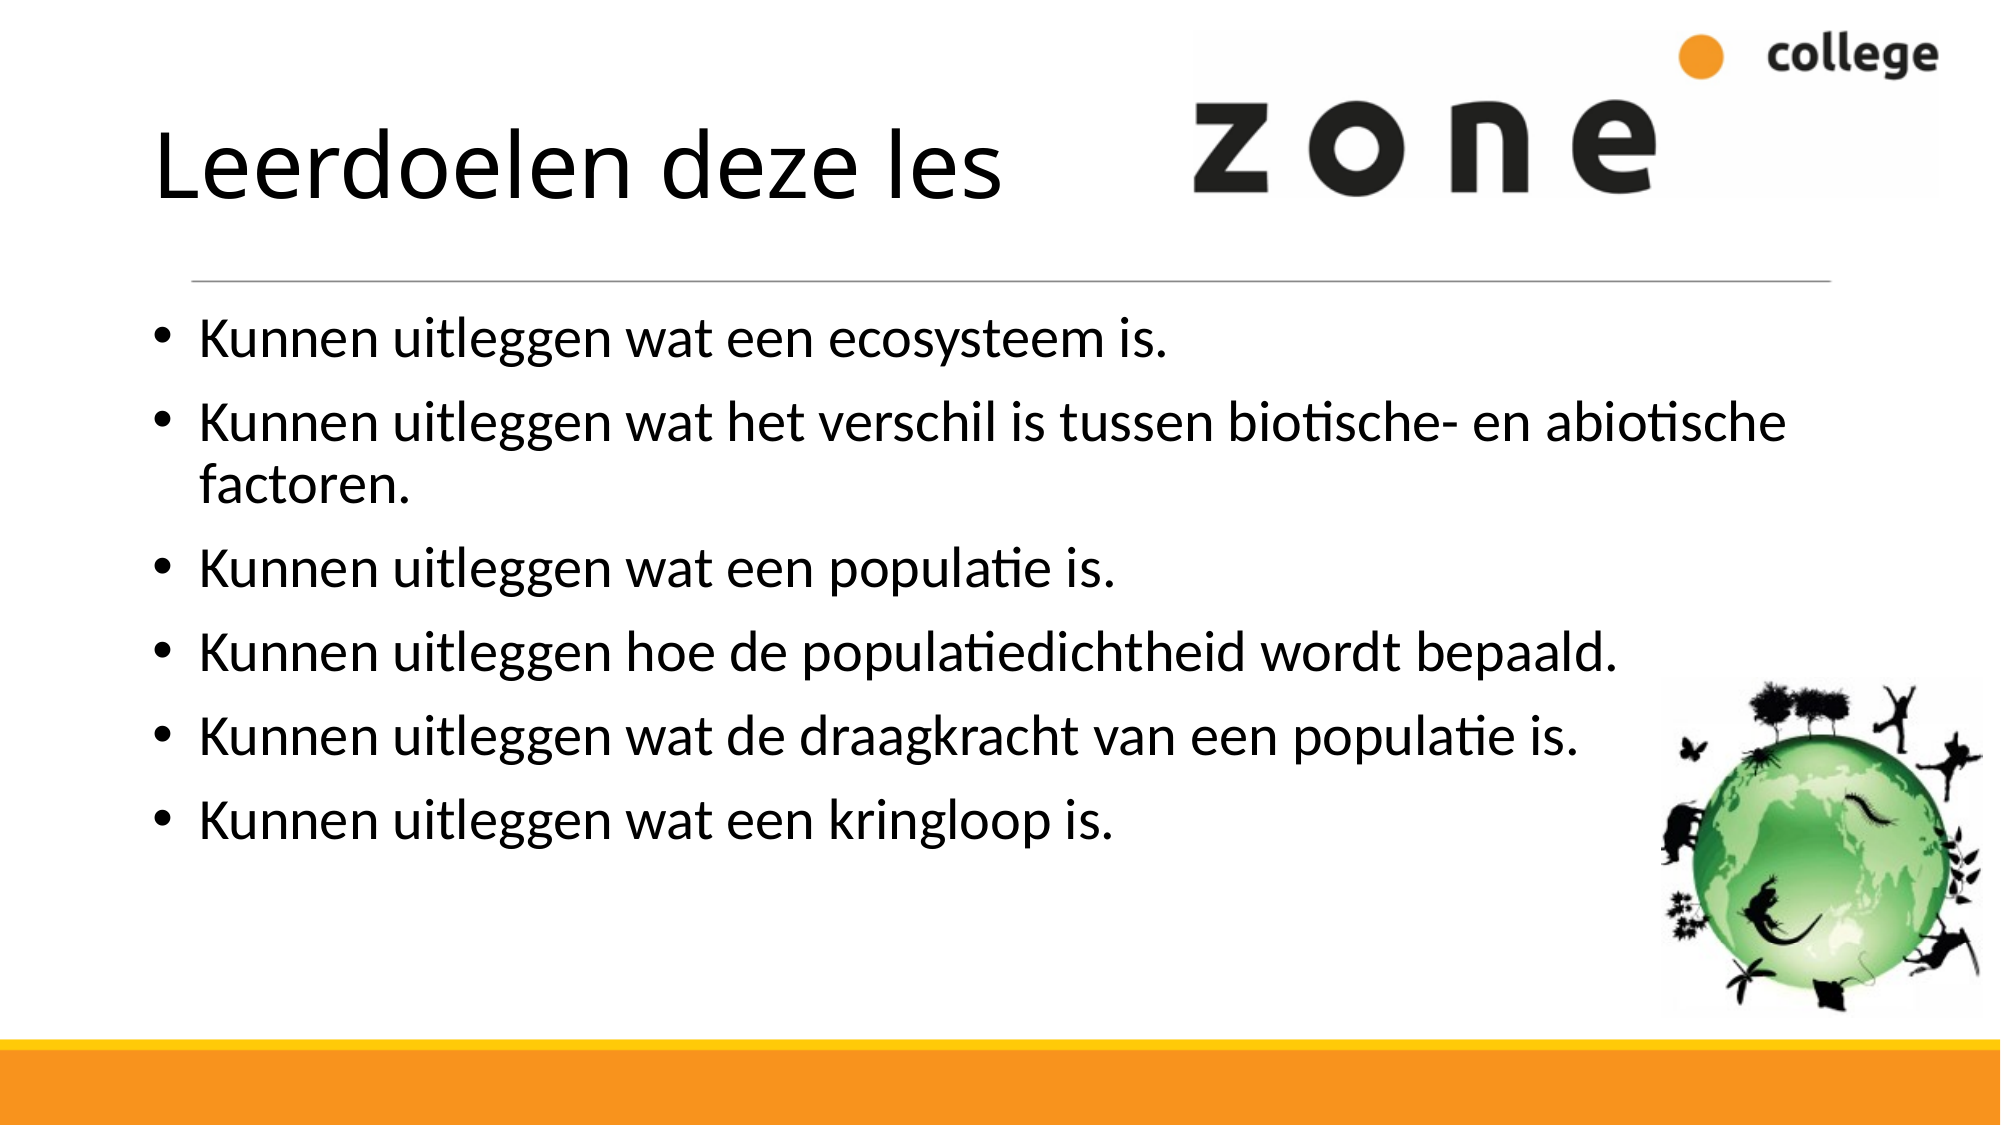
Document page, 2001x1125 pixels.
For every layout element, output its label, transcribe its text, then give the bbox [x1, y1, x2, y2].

title Leerdoelen deze les [137, 59, 1863, 278]
picture [0, 0, 2001, 1125]
list Kunnen uitleggen wat een ecosysteem is. Kunnen uitleggen wat het verschil is tussen biotische- en abiotische factoren. Kunnen uitleggen wat een populatie is. Kunnen uitleggen hoe de populatiedichtheid wordt bepaald. Kunnen uitleggen wat de draagkracht van een populatie is. Kunnen uitleggen wat een kringloop is. [137, 299, 1863, 1014]
